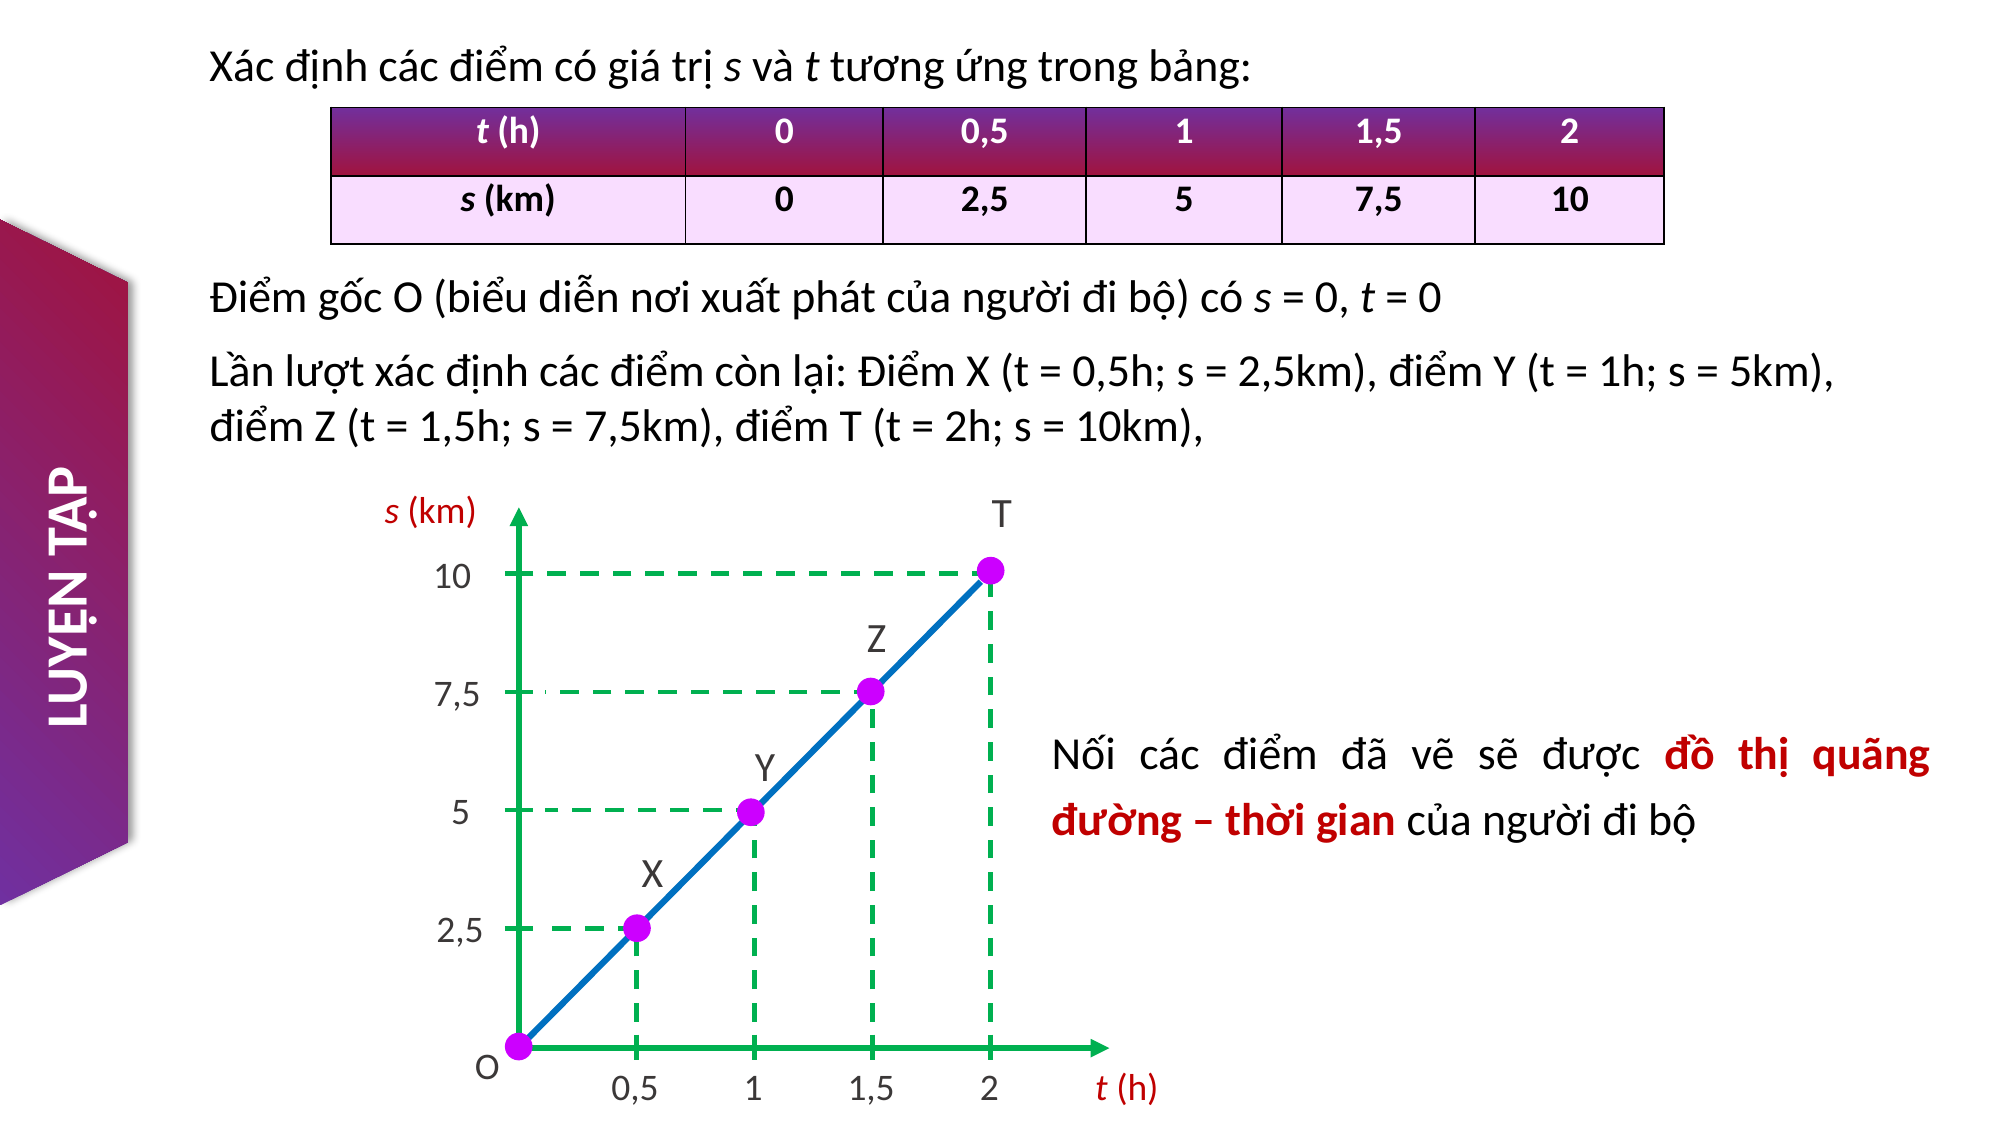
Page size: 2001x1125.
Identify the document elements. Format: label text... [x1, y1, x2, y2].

table_header 2 [1476, 108, 1663, 175]
table_cell 10 [1476, 177, 1663, 243]
table_header t (h) [332, 108, 685, 175]
text_box Lần lượt xác định các điểm còn lại: Điểm X (t = 0,5h; s = 2,5km), điểm Y (t = 1h; s = 5km), điểm Z (t = 1,5h; s = 7,5km), điểm T (t = 2h; s = 10km), [194, 333, 1875, 459]
text_box Xác định các điểm có giá trị s và t tương ứng trong bảng: [194, 28, 1858, 99]
table_cell s (km) [332, 177, 685, 243]
text_box Điểm gốc O (biểu diễn nơi xuất phát của người đi bộ) có s = 0, t = 0 [194, 259, 1858, 330]
text_box Nối các điểm đã vẽ sẽ được đồ thị quãng đường – thời gian của người đi bộ [1191, 705, 1946, 852]
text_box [852, 602, 934, 706]
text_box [623, 838, 709, 942]
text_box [369, 478, 1191, 1116]
table_cell 5 [1087, 177, 1281, 243]
table_cell 0 [686, 177, 882, 243]
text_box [736, 732, 822, 827]
table_cell 2,5 [884, 177, 1085, 243]
table_header 0 [686, 108, 882, 175]
table_header 1 [1087, 108, 1281, 175]
table_header 0,5 [884, 108, 1085, 175]
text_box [976, 477, 1059, 585]
table_header 1,5 [1283, 108, 1474, 175]
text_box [0, 219, 128, 906]
table_cell 7,5 [1283, 177, 1474, 243]
